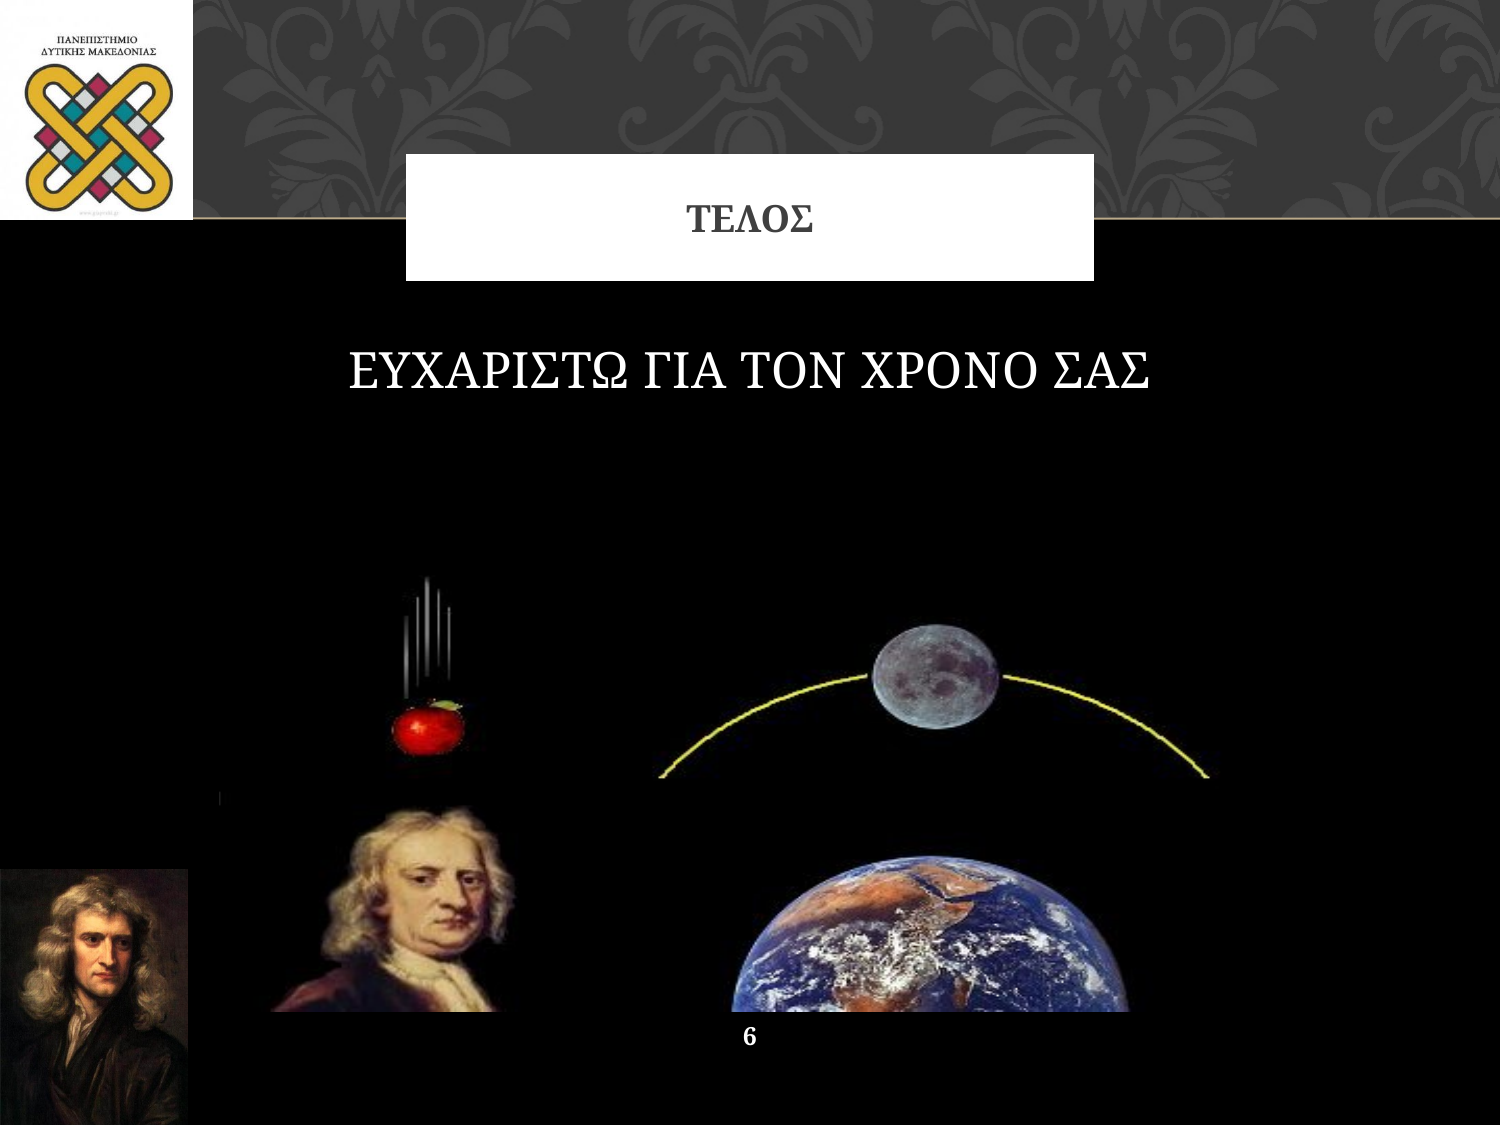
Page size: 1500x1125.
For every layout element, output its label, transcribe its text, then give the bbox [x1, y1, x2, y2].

picture [0, 0, 193, 220]
picture [0, 869, 188, 1125]
picture [219, 562, 1281, 1012]
slide_number 6 [662, 1026, 838, 1063]
list ΕΥΧΑΡΙΣΤΩ ΓΙΑ ΤΟΝ ΧΡΟΝΟ ΣΑΣ [75, 331, 1425, 1000]
title ΤΕΛΟΣ [406, 154, 1094, 281]
